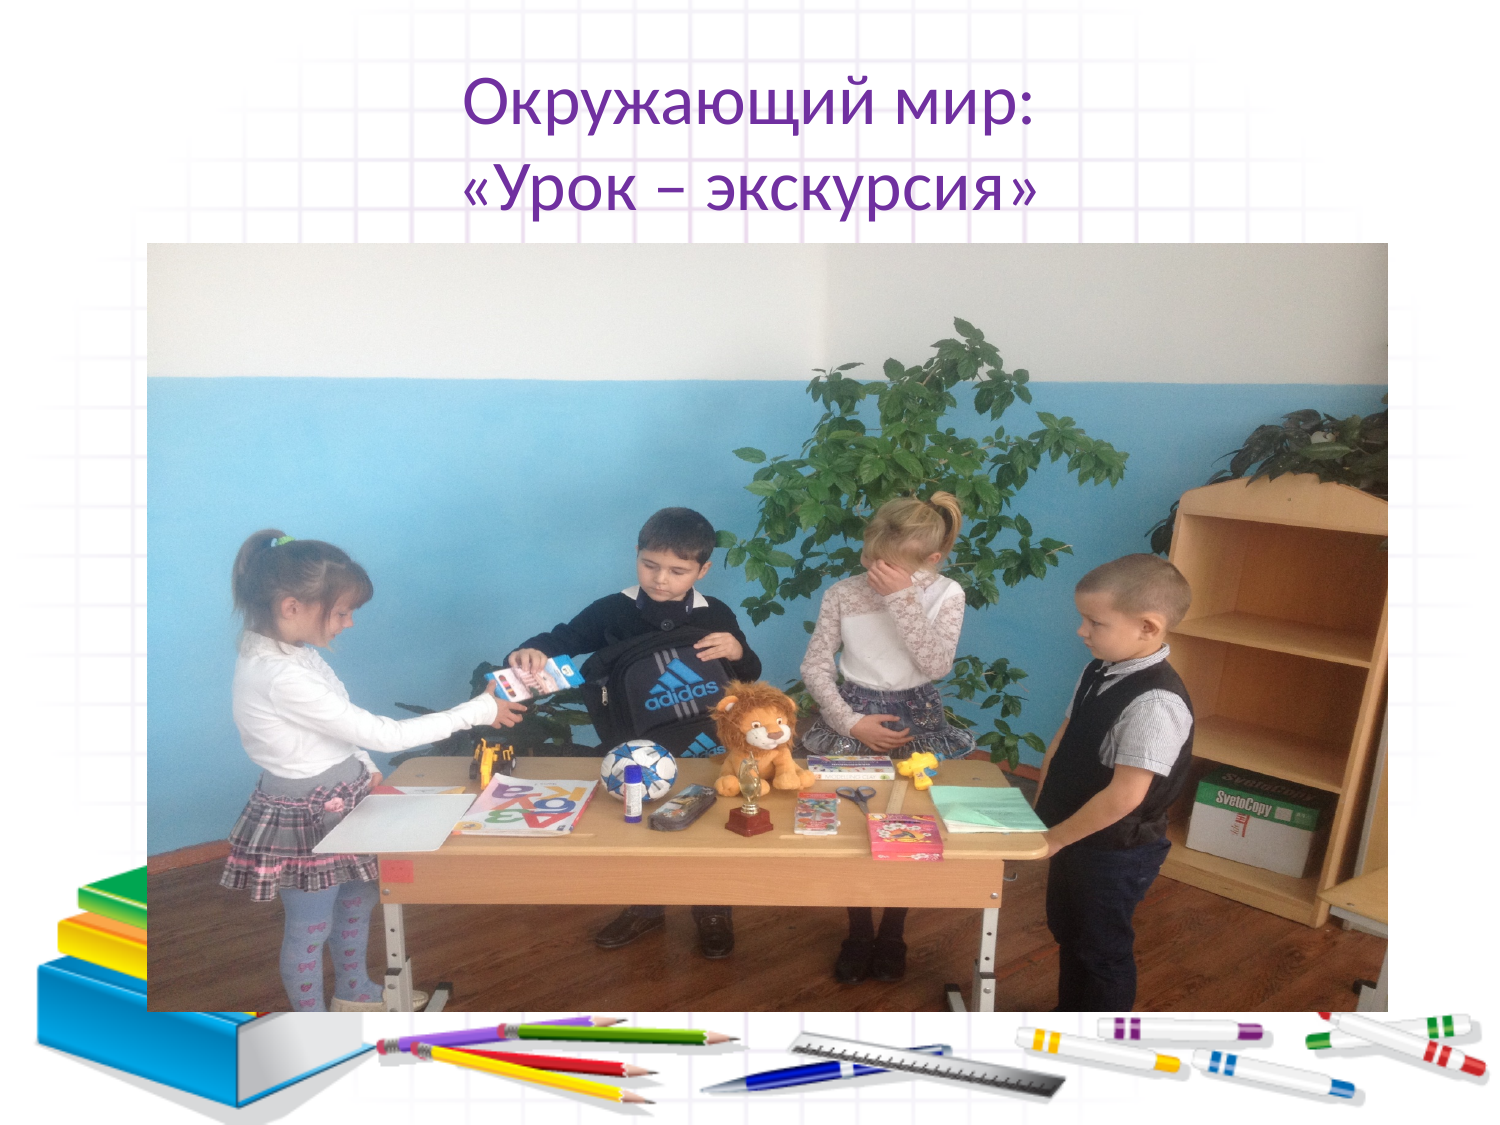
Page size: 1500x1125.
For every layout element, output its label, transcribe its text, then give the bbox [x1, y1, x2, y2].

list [147, 243, 1389, 1012]
picture [0, 0, 1500, 1125]
title Окружающий мир: «Урок – экскурсия» [75, 45, 1425, 233]
